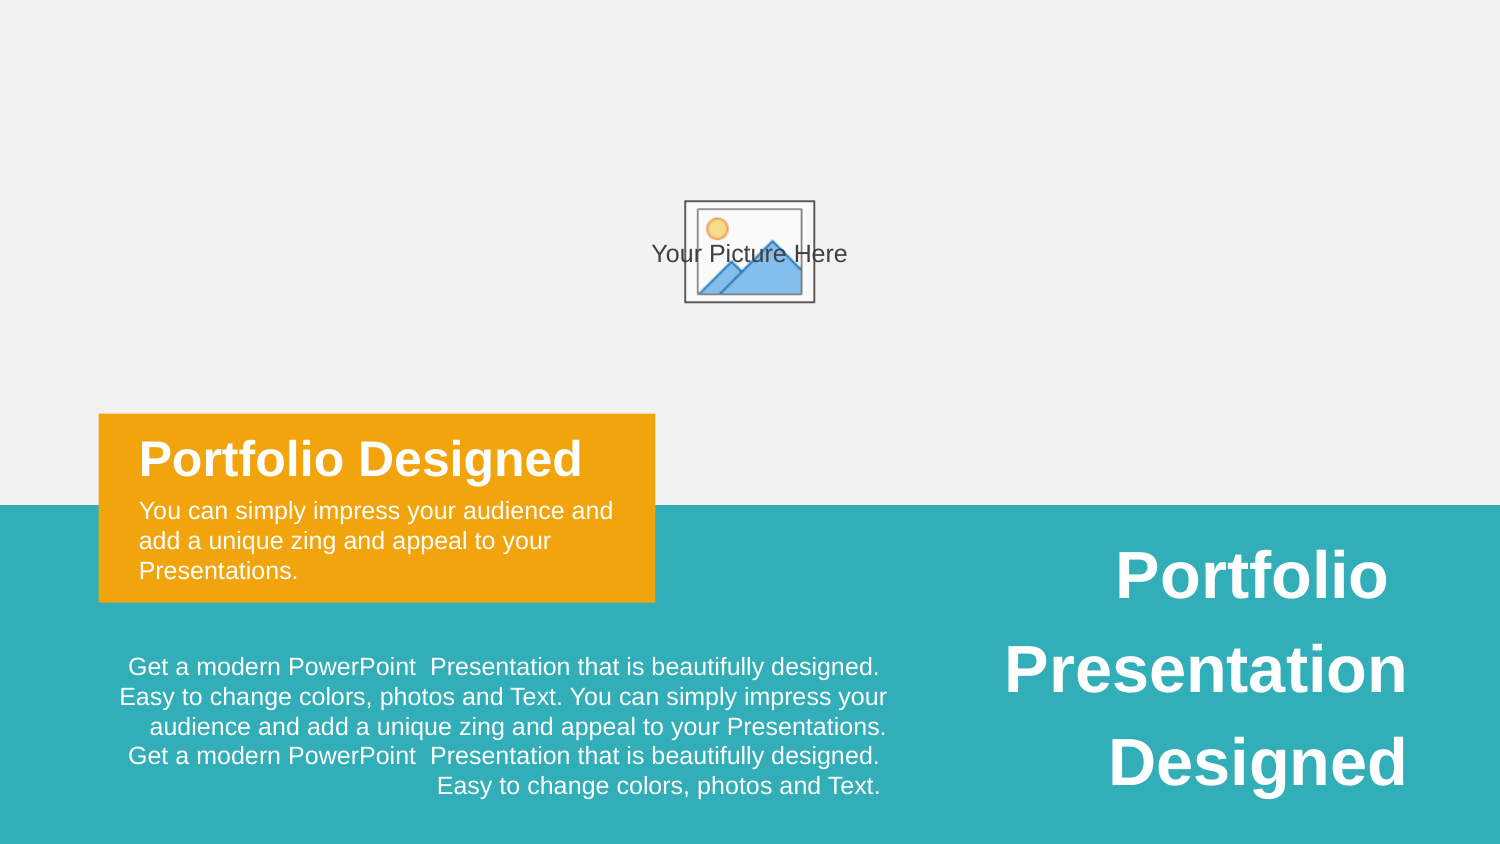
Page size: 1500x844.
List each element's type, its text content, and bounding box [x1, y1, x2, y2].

text_box Portfolio Presentation Designed [962, 524, 1424, 844]
text_box You can simply impress your audience and add a unique zing and appeal to your Presentations. [123, 514, 632, 593]
text_box [96, 514, 658, 605]
text_box Get a modern PowerPoint Presentation that is beautifully designed. Easy to change colors, photos and Text. You can simply impress your audience and add a unique zing and appeal to your Presentations. Get a modern PowerPoint Presentation that is beautifully designed. Easy to change colors, photos and Text. [100, 642, 904, 808]
picture [0, 0, 1500, 505]
